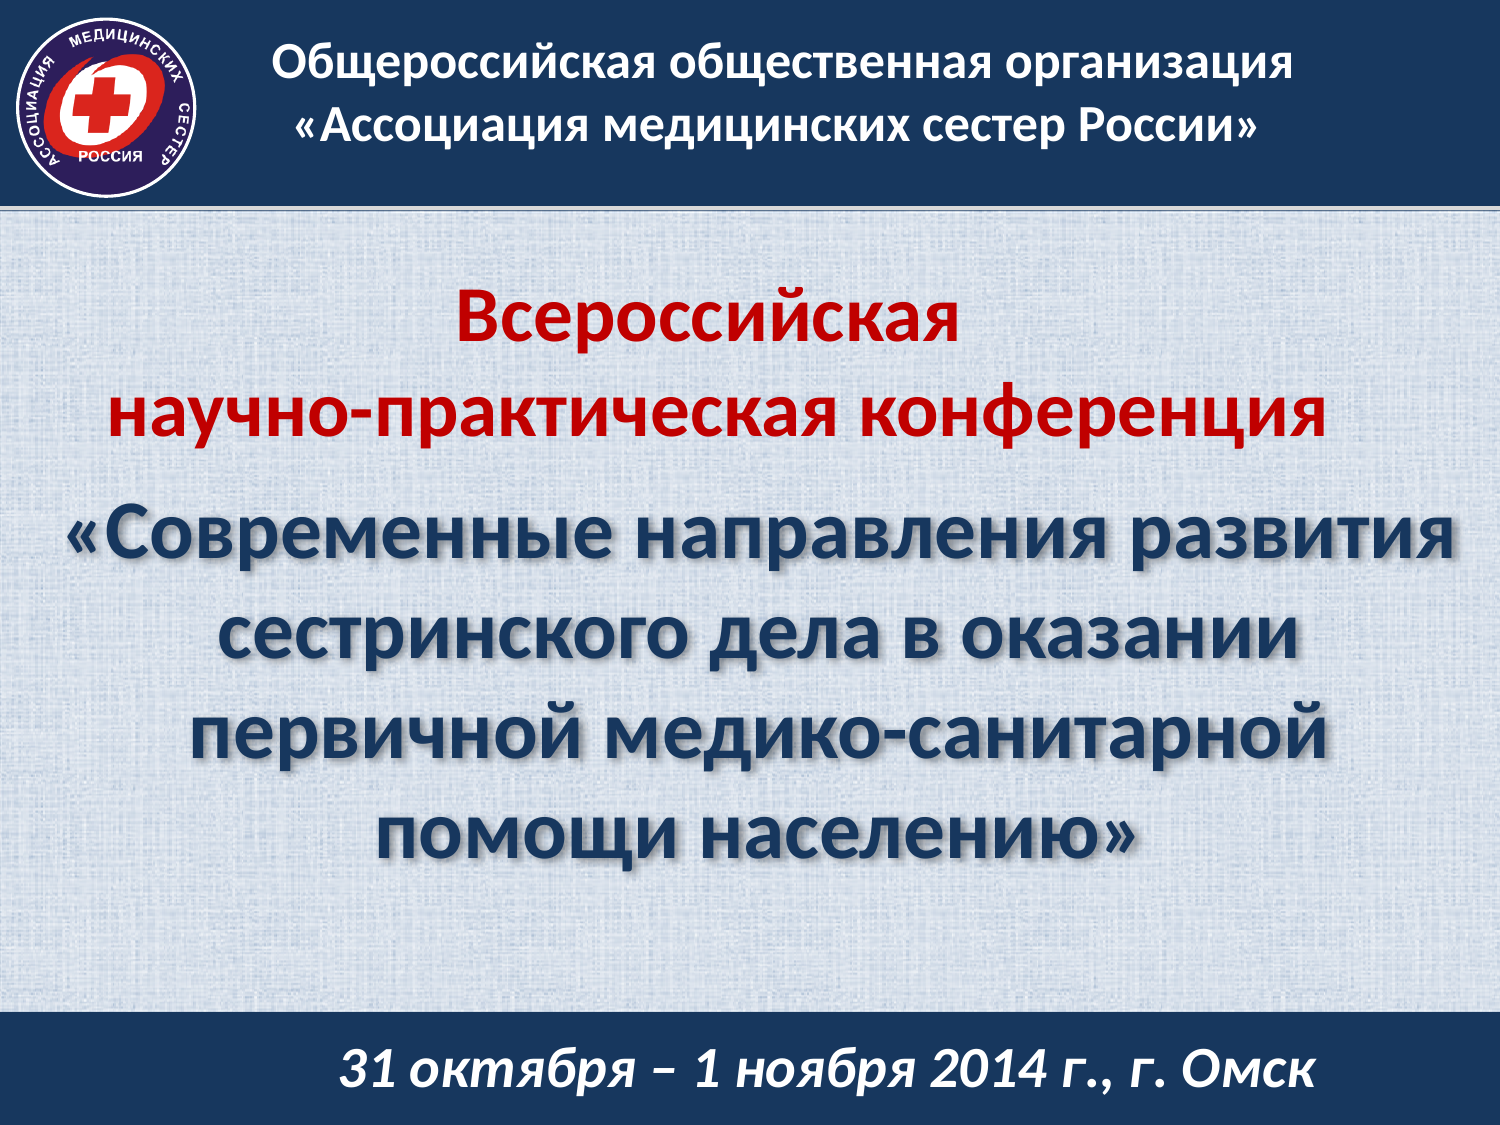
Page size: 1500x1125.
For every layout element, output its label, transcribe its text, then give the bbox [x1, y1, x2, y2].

picture [0, 210, 1500, 1012]
text_box [0, 0, 1500, 206]
text_box [0, 1020, 1500, 1125]
text_box Общероссийская общественная организация «Ассоциация медицинских сестер России» [198, 19, 1479, 160]
text_box 31 октября – 1 ноября 2014 г., г. Омск [277, 1034, 1376, 1106]
picture [17, 18, 195, 197]
